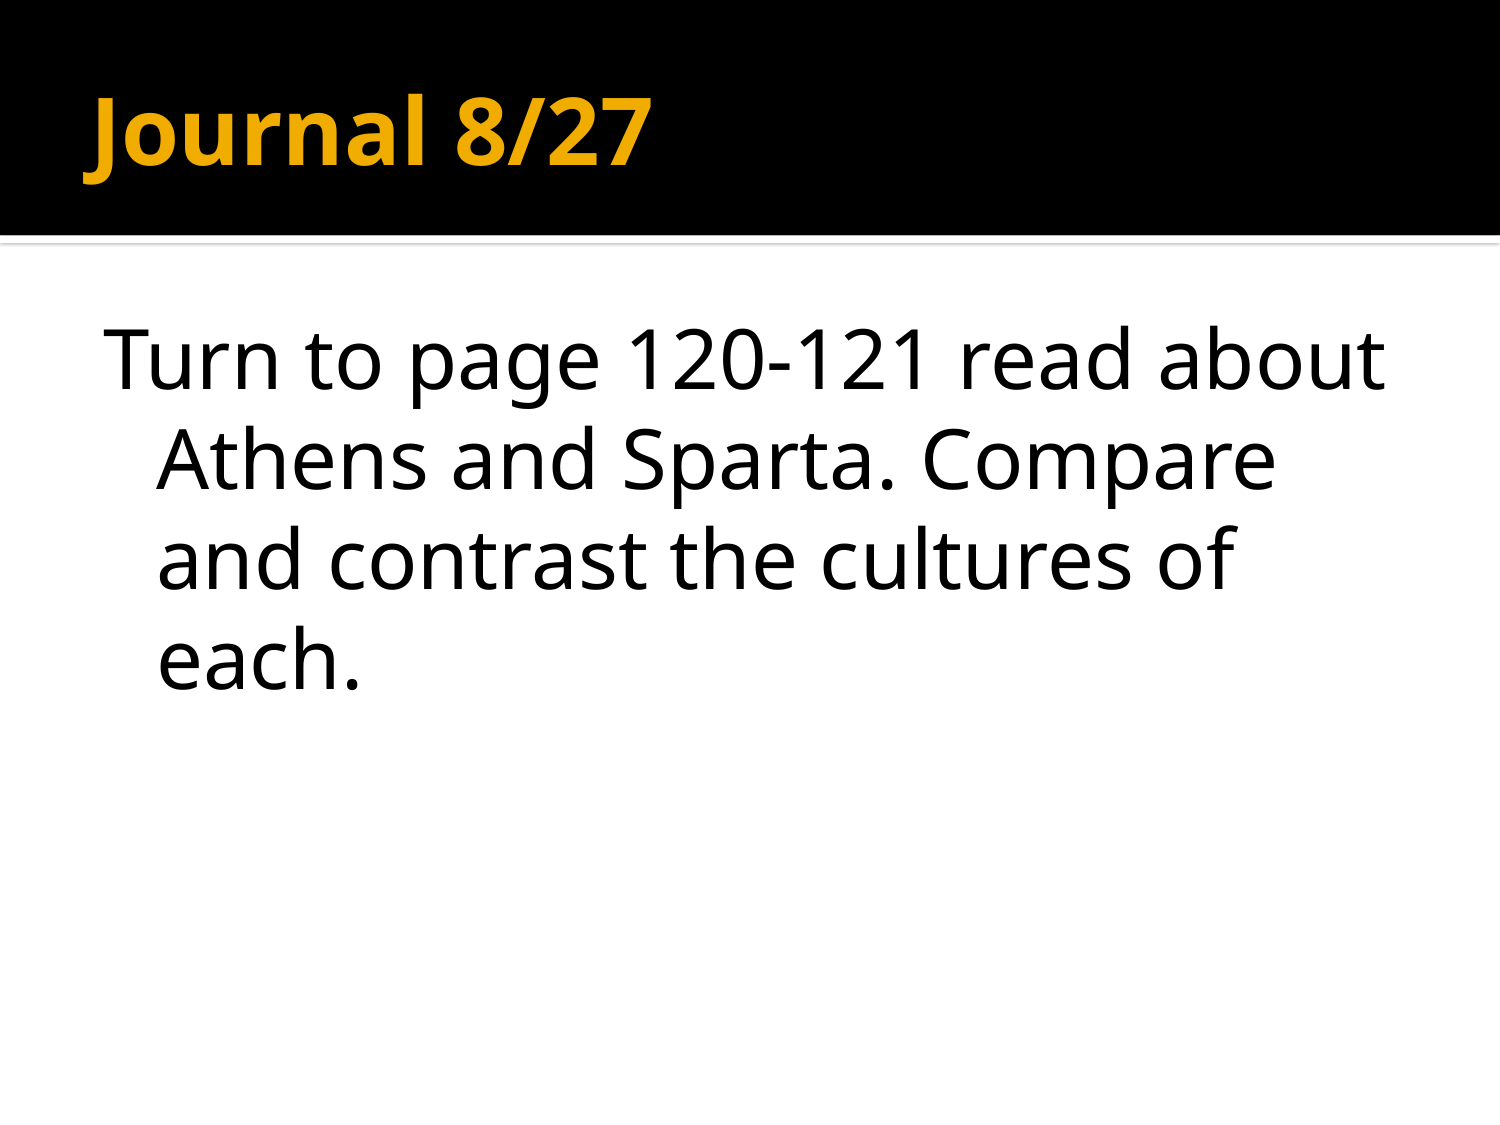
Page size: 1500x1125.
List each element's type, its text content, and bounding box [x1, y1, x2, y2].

list Turn to page 120-121 read about Athens and Sparta. Compare and contrast the cultures of each. [75, 291, 1425, 1050]
title Journal 8/27 [75, 25, 1425, 231]
